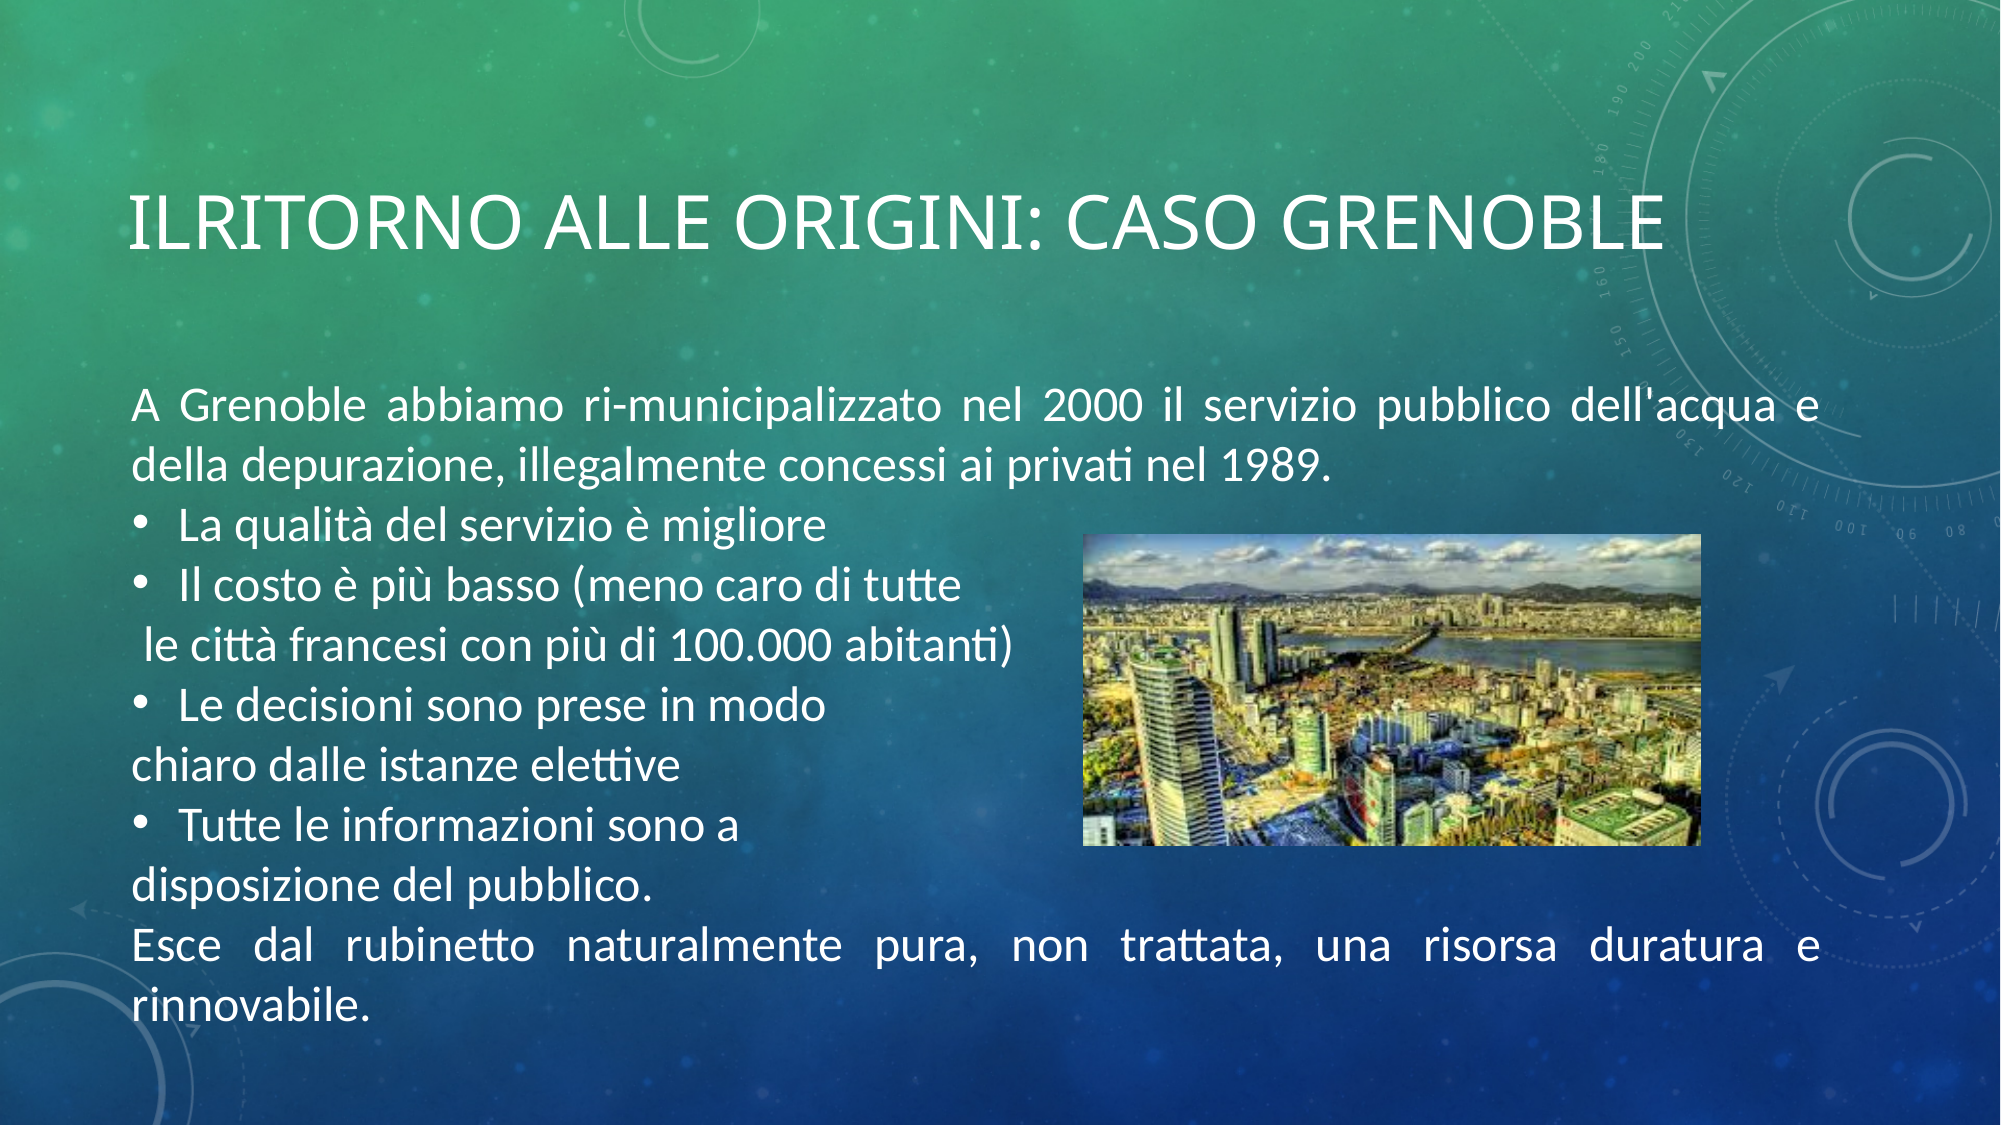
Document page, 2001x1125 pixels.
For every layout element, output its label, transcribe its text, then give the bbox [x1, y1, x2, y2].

title Ilritorno alle origini: caso grenoble [112, 99, 1775, 339]
list A Grenoble abbiamo ri-municipalizzato nel 2000 il servizio pubblico dell'acqua e della depurazione, illegalmente concessi ai privati nel 1989. La qualità del servizio è migliore Il costo è più basso (meno caro di tutte le città francesi con più di 100.000 abitanti) Le decisioni sono prese in modo chiaro dalle istanze elettive Tutte le informazioni sono a disposizione del pubblico. Esce dal rubinetto naturalmente pura, non trattata, una risorsa duratura e rinnovabile. [116, 351, 1837, 1052]
picture [0, 0, 2001, 1125]
